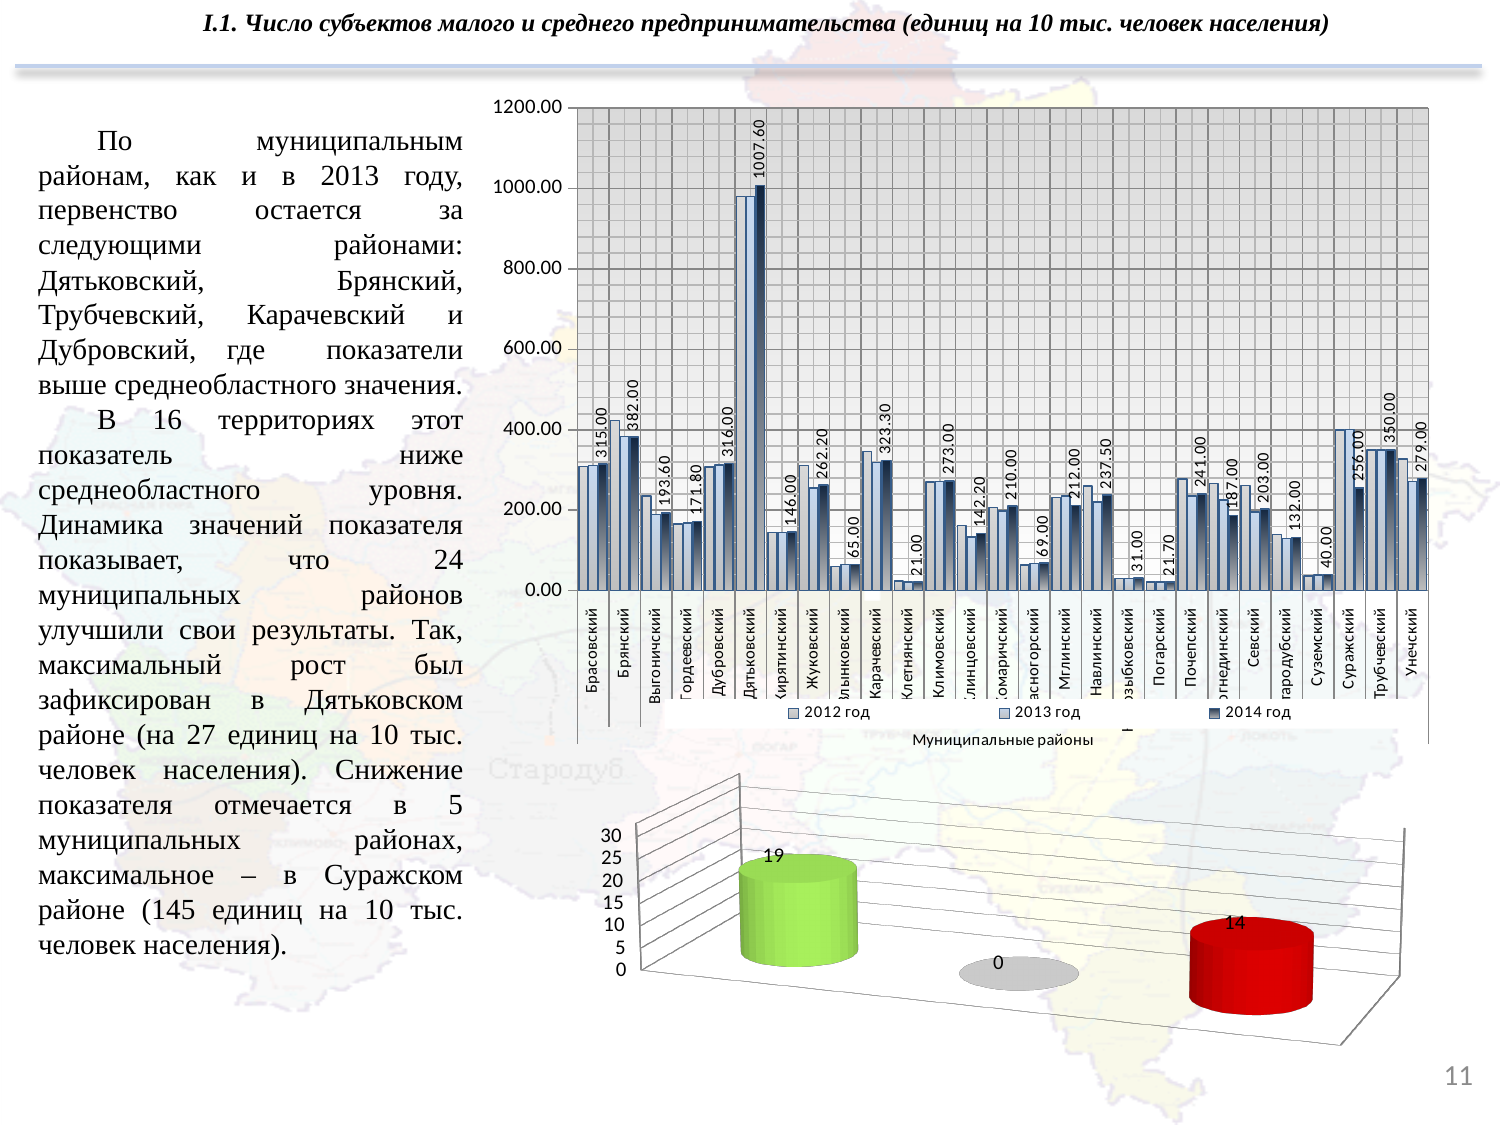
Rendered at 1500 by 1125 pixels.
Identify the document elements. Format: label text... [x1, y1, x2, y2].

text_box По муниципальным районам, как и в 2013 году, первенство остается за следующими районами: Дятьковский, Брянский, Трубчевский, Карачевский и Дубровский, где показатели выше среднеобластного значения. В 16 территориях этот показатель ниже среднеобластного уровня. Динамика значений показателя показывает, что 24 муниципальных районов улучшили свои результаты. Так, максимальный рост был зафиксирован в Дятьковском районе (на 27 единиц на 10 тыс. человек населения). Снижение показателя отмечается в 5 муниципальных районах, максимальное – в Суражском районе (145 единиц на 10 тыс. человек населения). [23, 113, 479, 968]
chart [480, 773, 1477, 1055]
slide_number 11 [1399, 1034, 1488, 1113]
text_box I.1. Число субъектов малого и среднего предпринимательства (единиц на 10 тыс. человек населения) [52, 0, 1494, 44]
chart [480, 81, 1477, 751]
